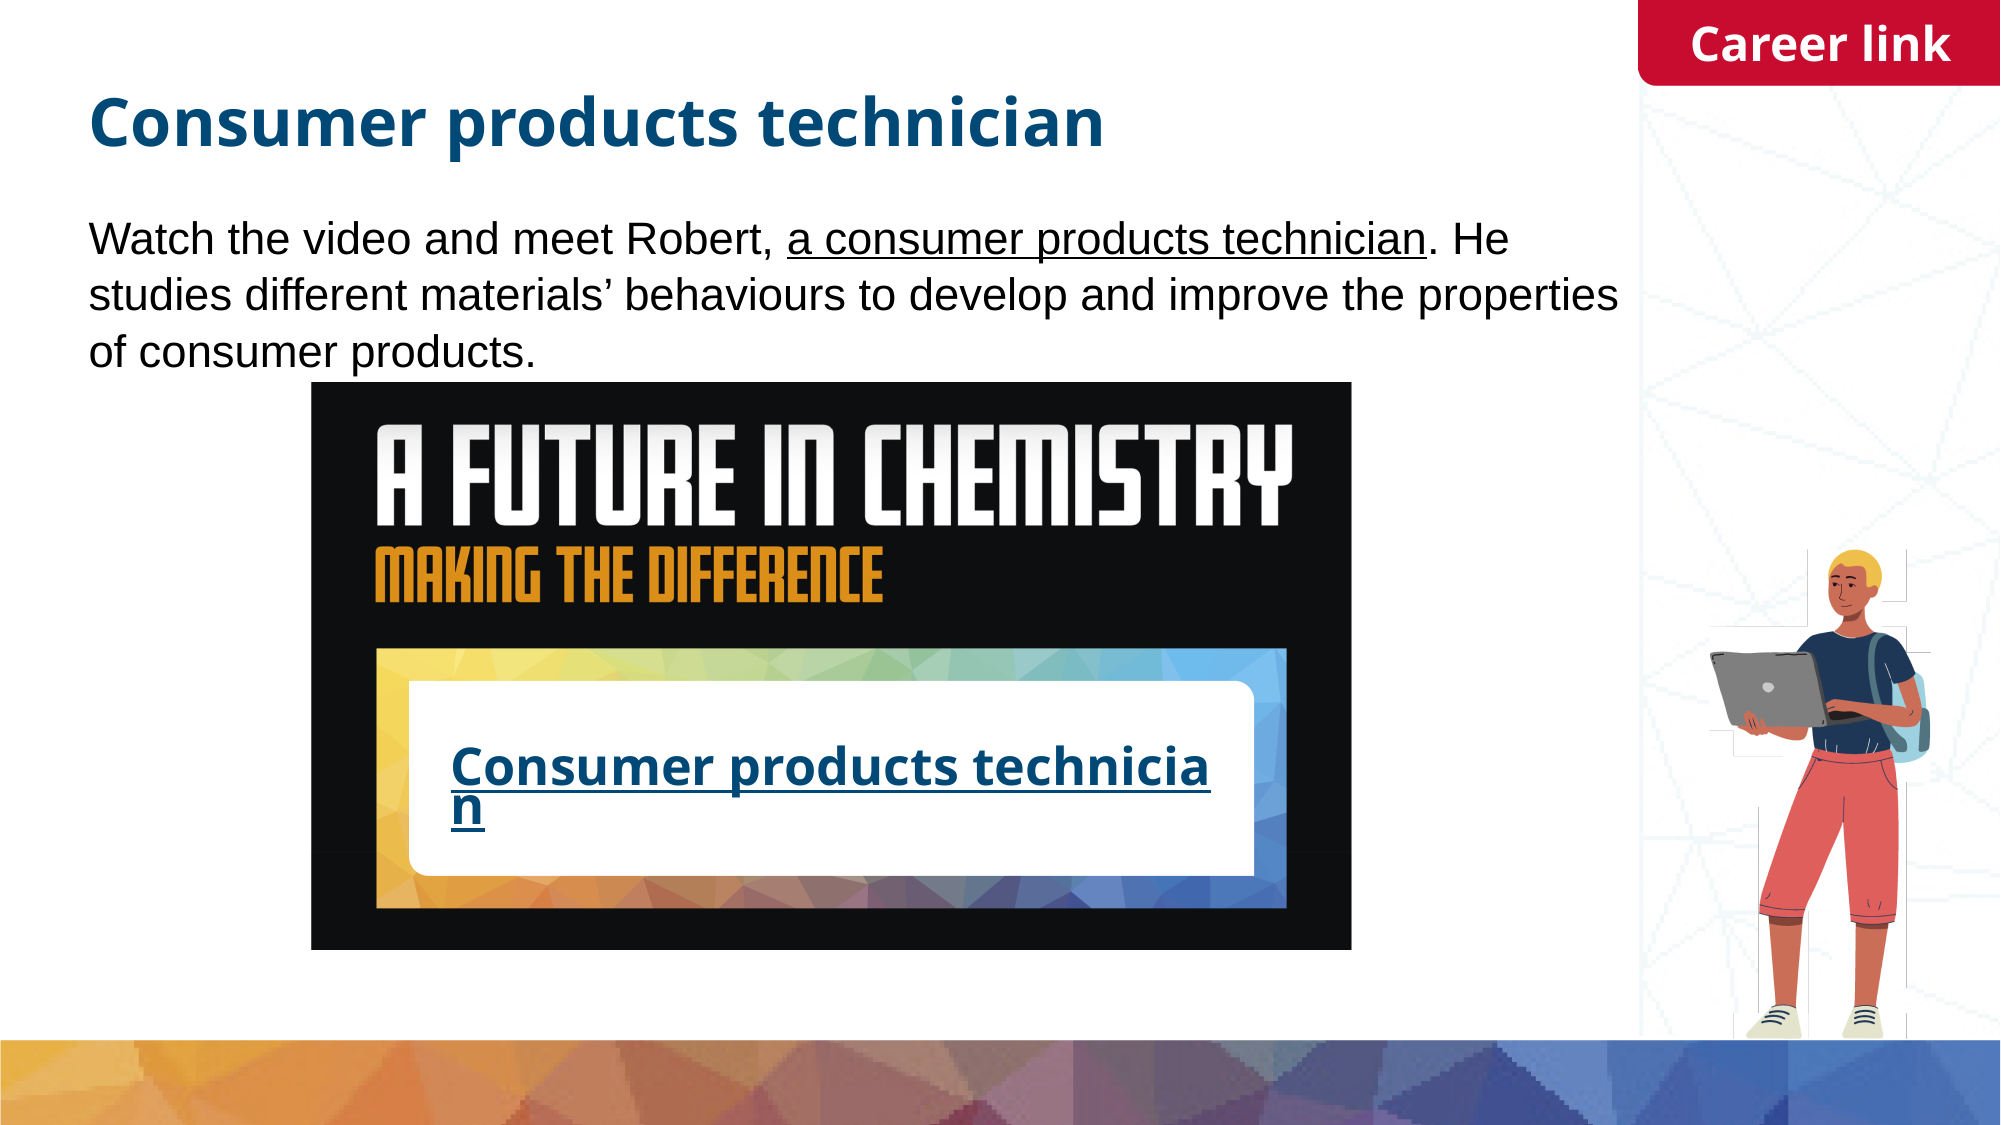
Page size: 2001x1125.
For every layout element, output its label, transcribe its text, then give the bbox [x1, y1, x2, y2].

picture [1638, 0, 2000, 1039]
list Watch the video and meet Robert, a consumer products technician. He studies different materials’ behaviours to develop and improve the properties of consumer products. [88, 206, 1657, 378]
picture [0, 1040, 2001, 1125]
title Consumer products technician [88, 88, 1565, 161]
picture [311, 382, 1352, 950]
